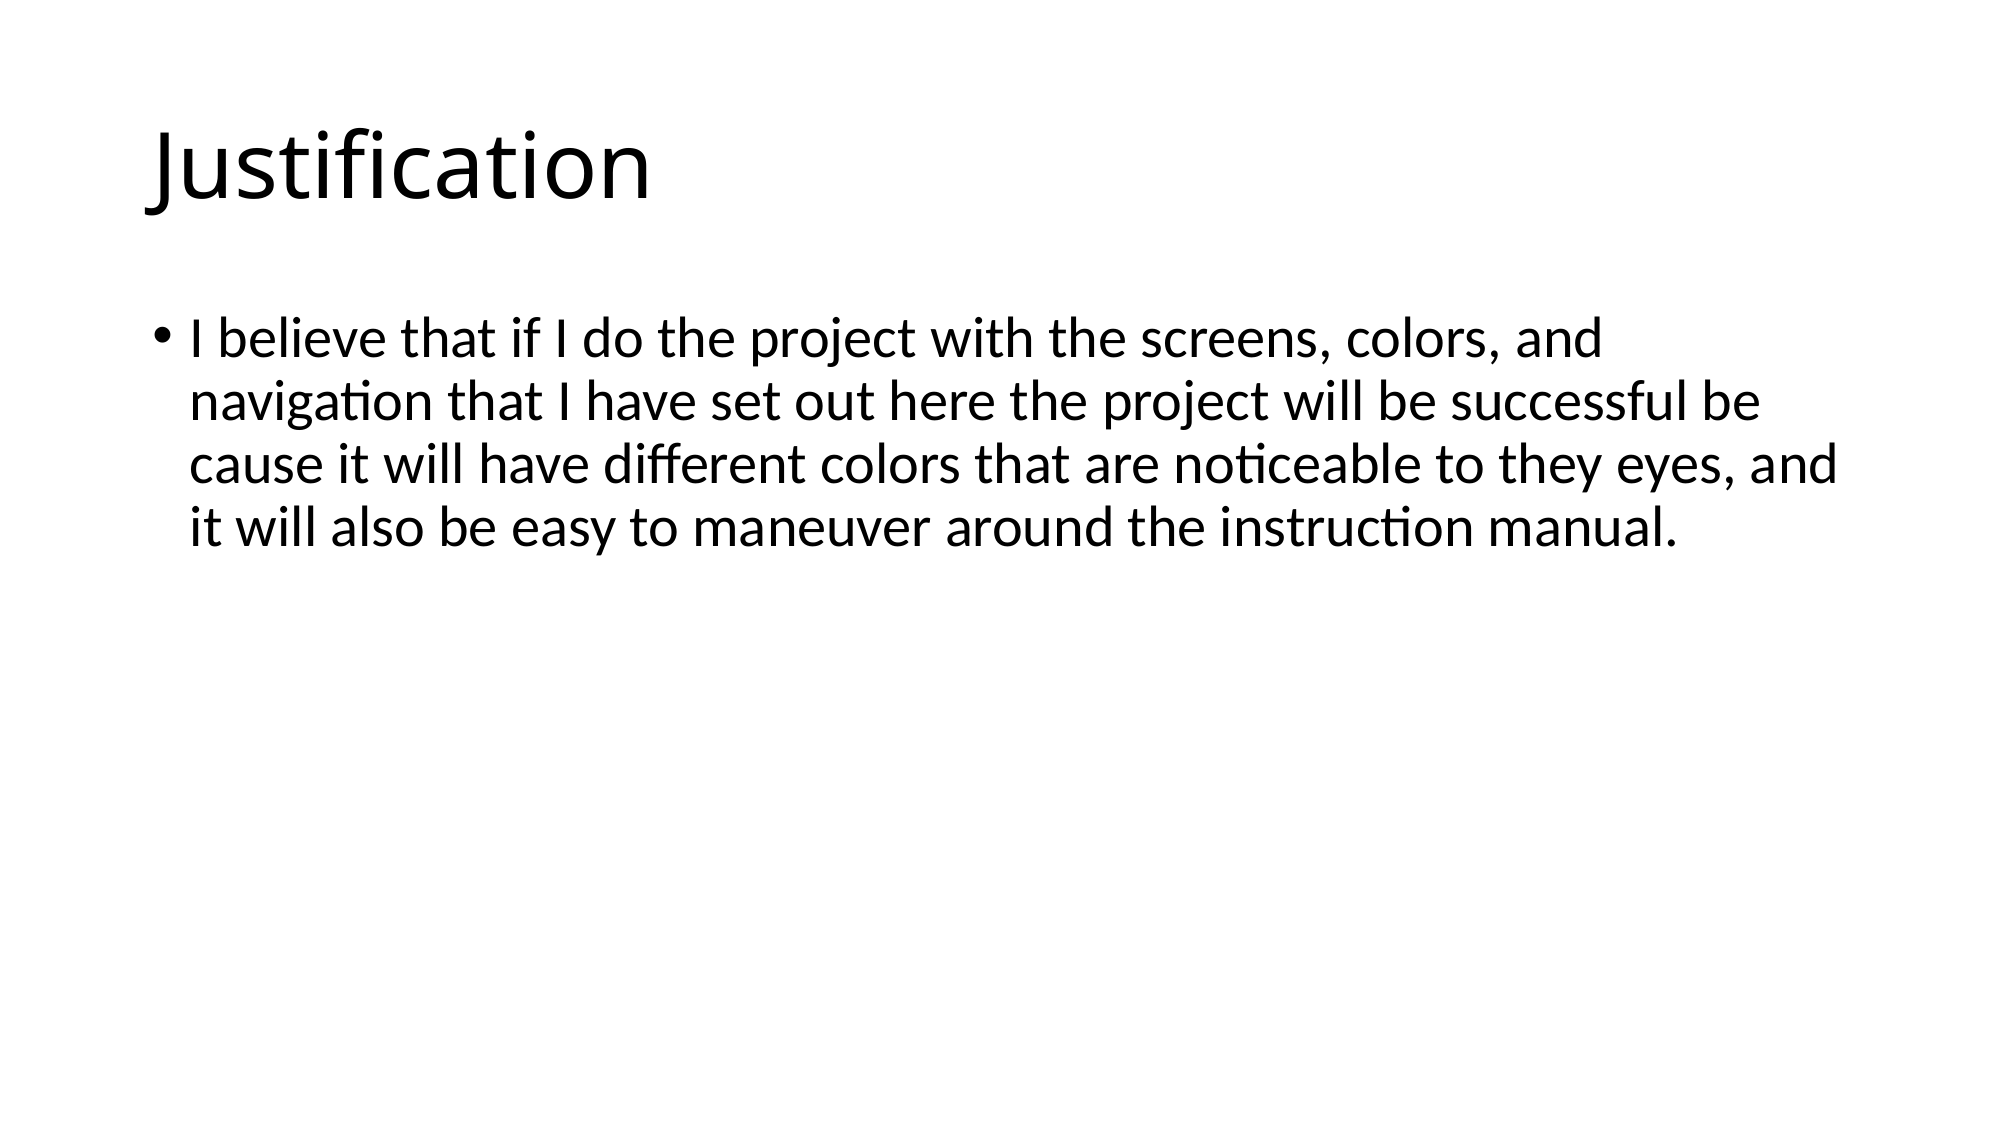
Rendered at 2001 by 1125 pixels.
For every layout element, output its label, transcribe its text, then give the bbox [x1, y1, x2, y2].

list I believe that if I do the project with the screens, colors, and navigation that I have set out here the project will be successful be cause it will have different colors that are noticeable to they eyes, and it will also be easy to maneuver around the instruction manual. [137, 299, 1863, 1014]
title Justification [137, 59, 1863, 278]
